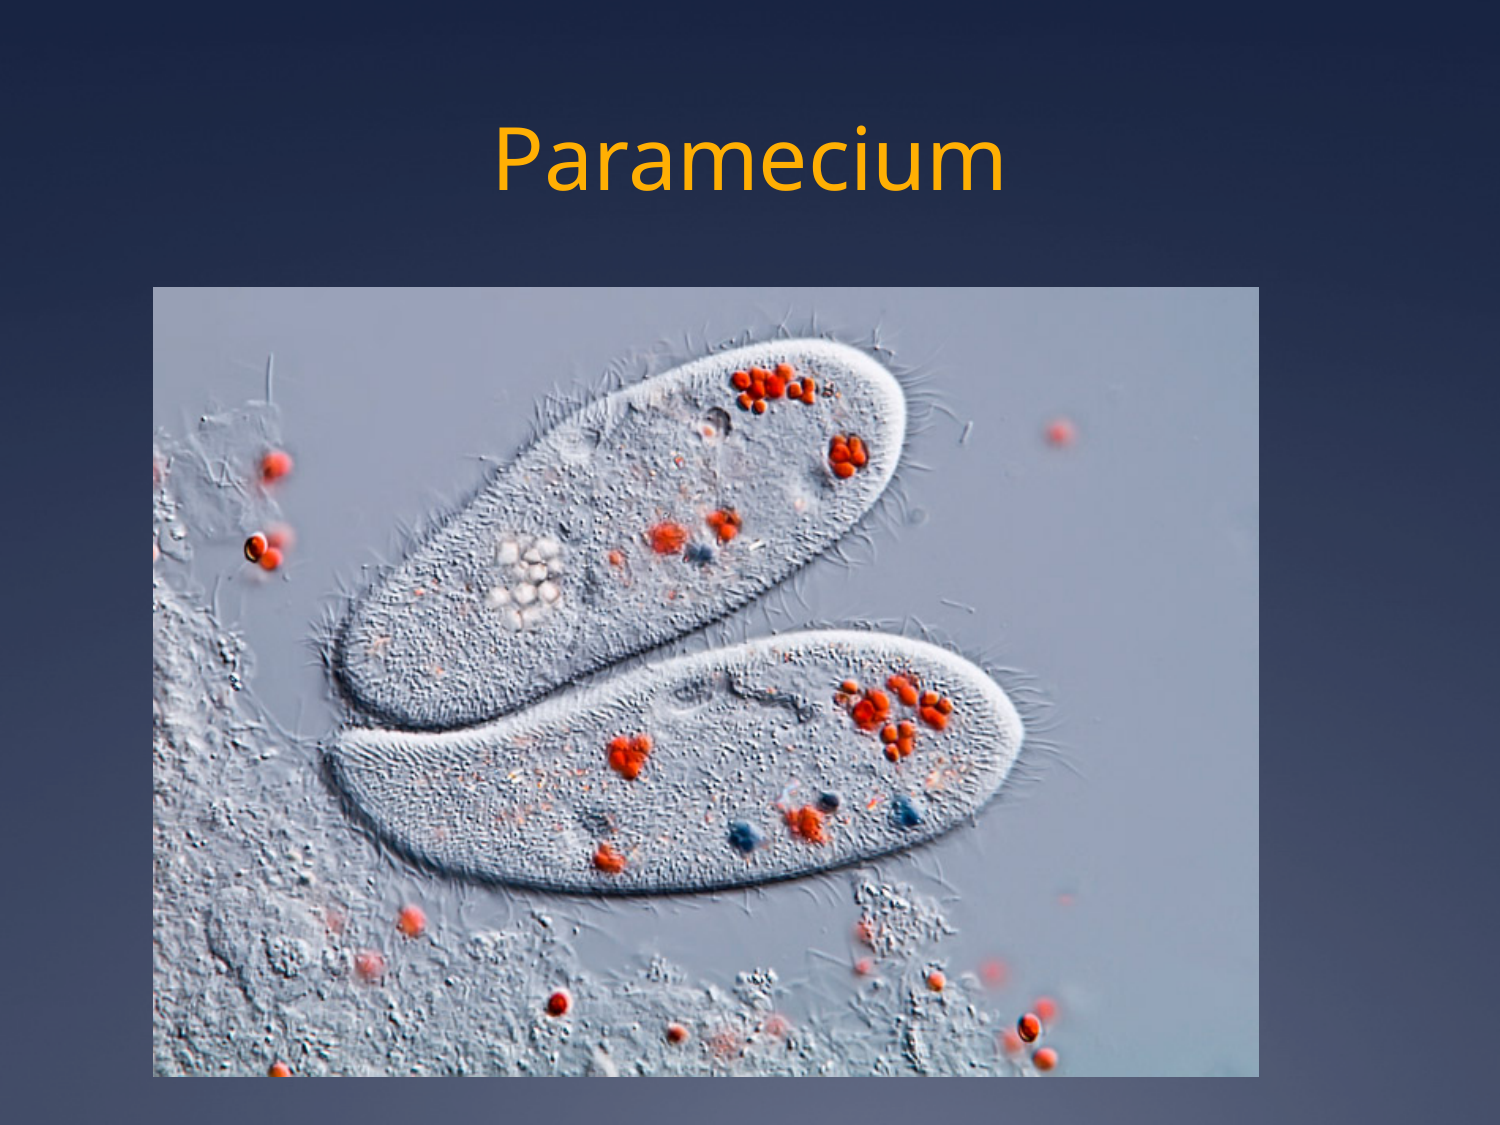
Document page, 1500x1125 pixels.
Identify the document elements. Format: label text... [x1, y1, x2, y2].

title Paramecium [100, 95, 1400, 225]
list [11, 286, 1401, 1078]
